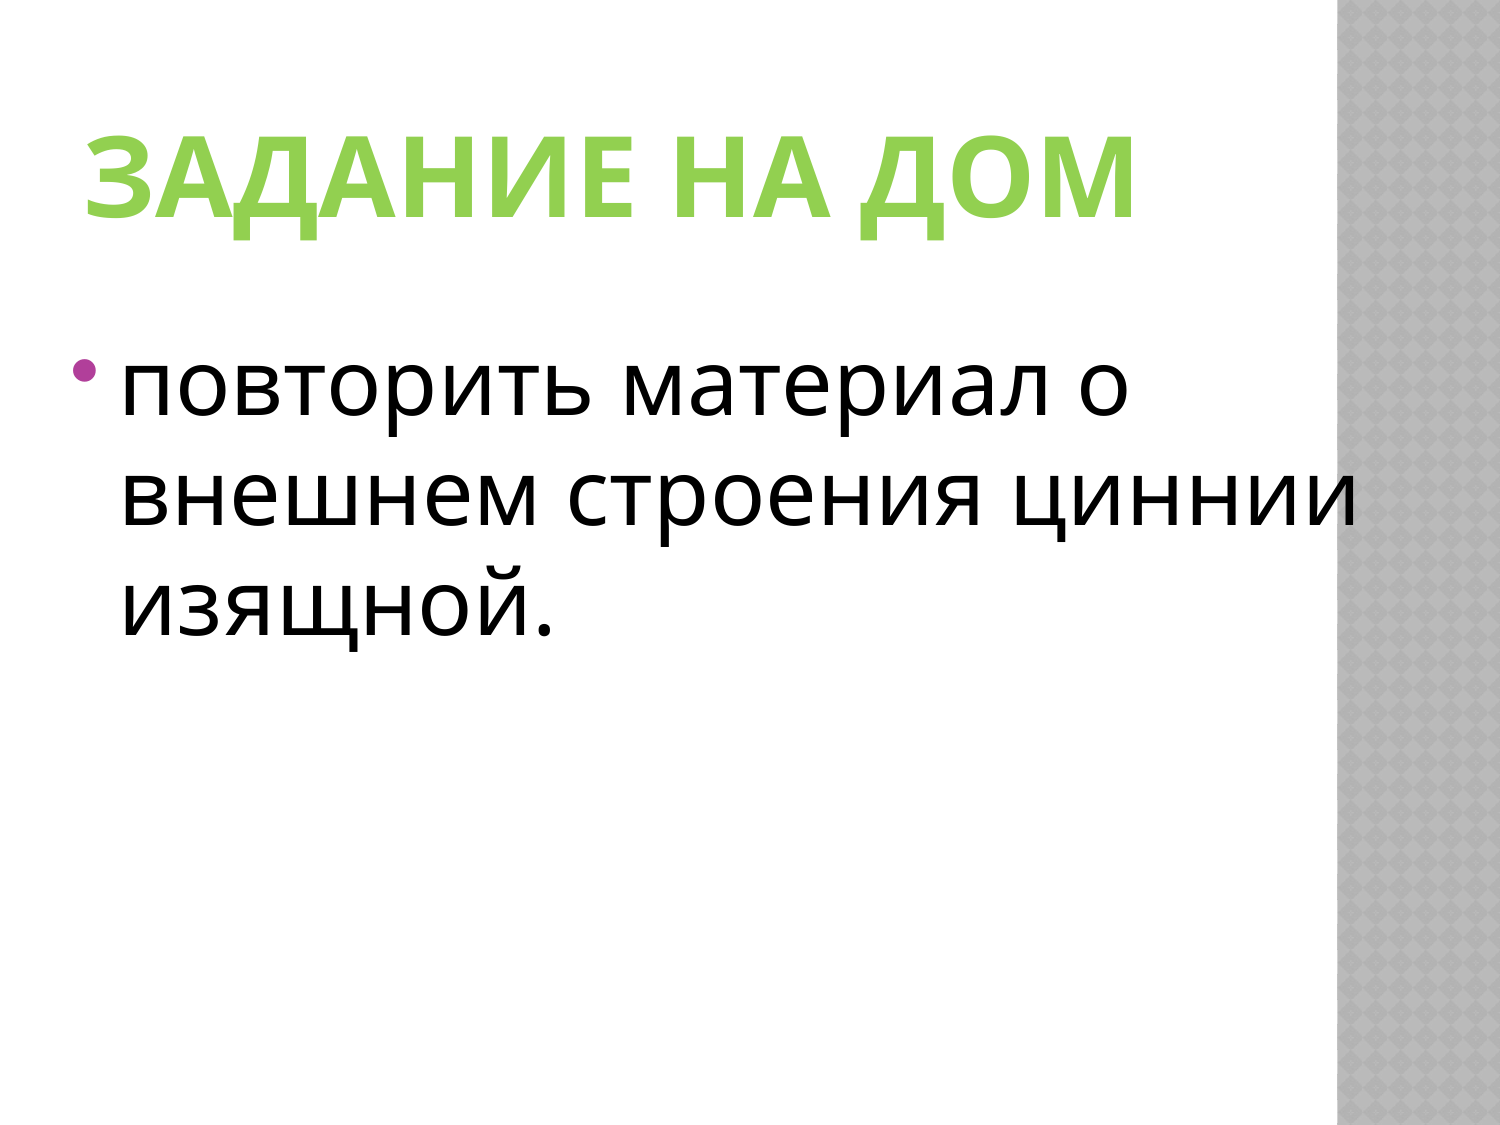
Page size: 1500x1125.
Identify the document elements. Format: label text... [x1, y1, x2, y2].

list повторить материал о внешнем строения циннии изящной. [58, 316, 1409, 711]
title Задание на дом [75, 52, 1263, 240]
